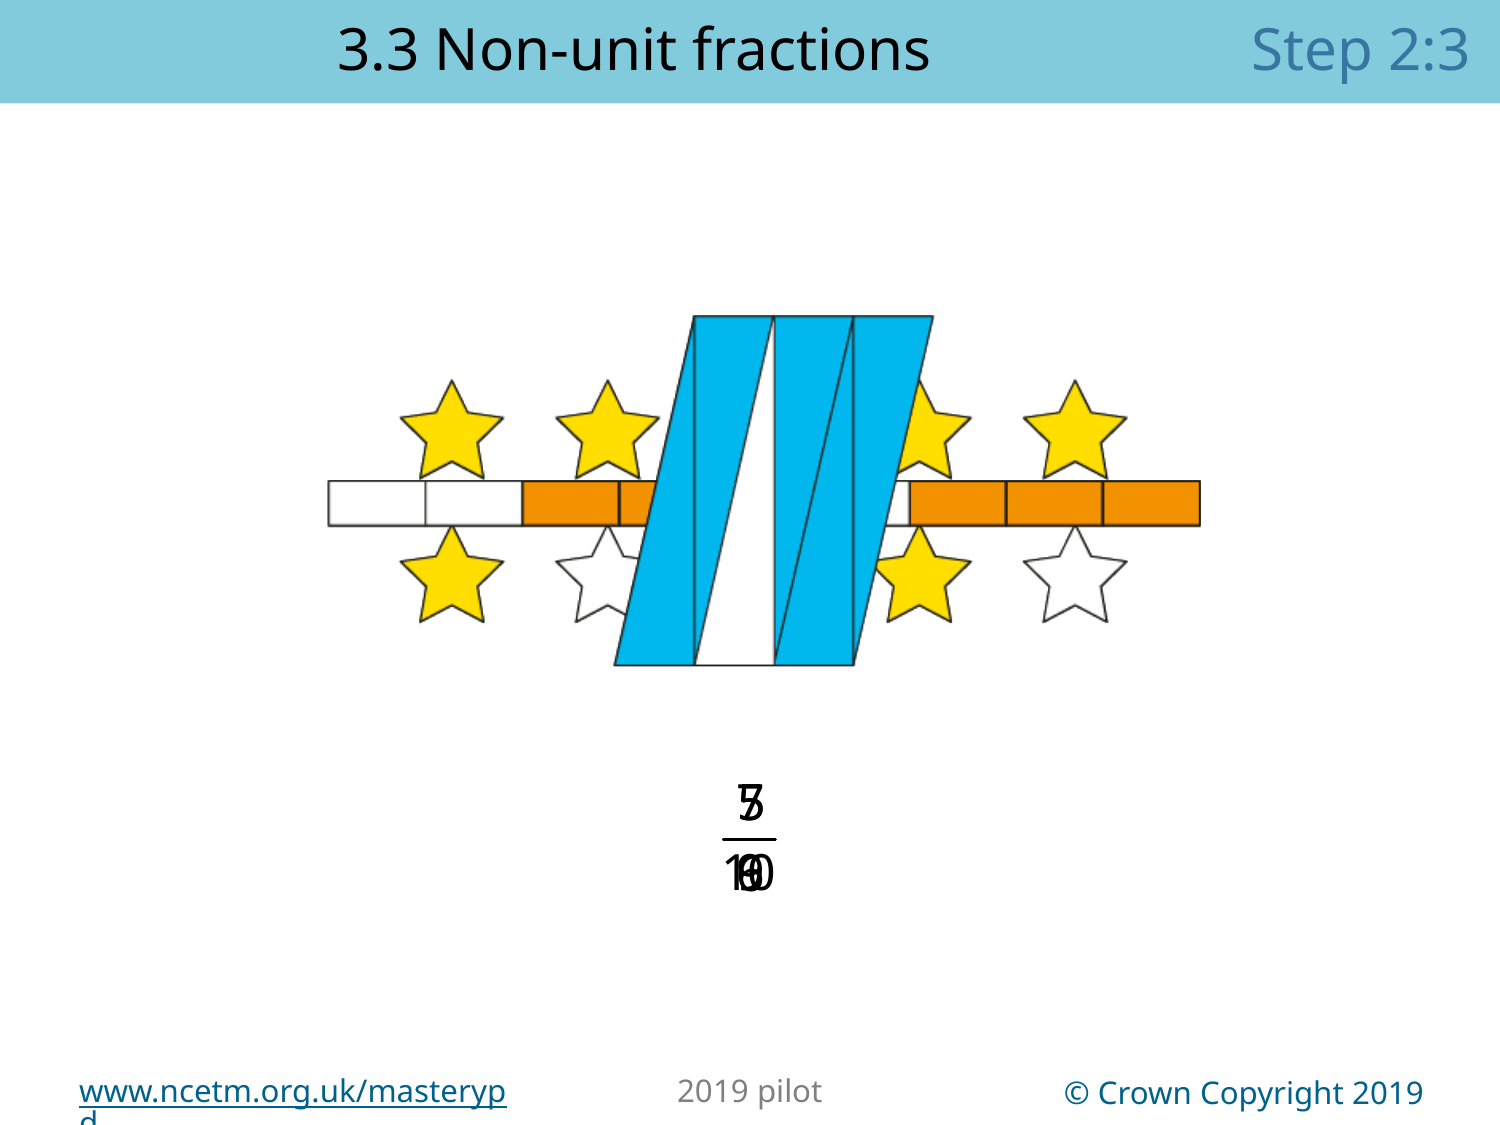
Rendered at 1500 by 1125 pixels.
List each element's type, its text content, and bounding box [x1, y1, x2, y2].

picture [1192, 479, 1220, 552]
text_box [730, 777, 770, 898]
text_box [718, 776, 782, 898]
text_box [1124, 479, 1192, 591]
picture [279, 295, 1182, 720]
list 3.3 Non-unit fractions Step 2:3 [0, 0, 1500, 104]
